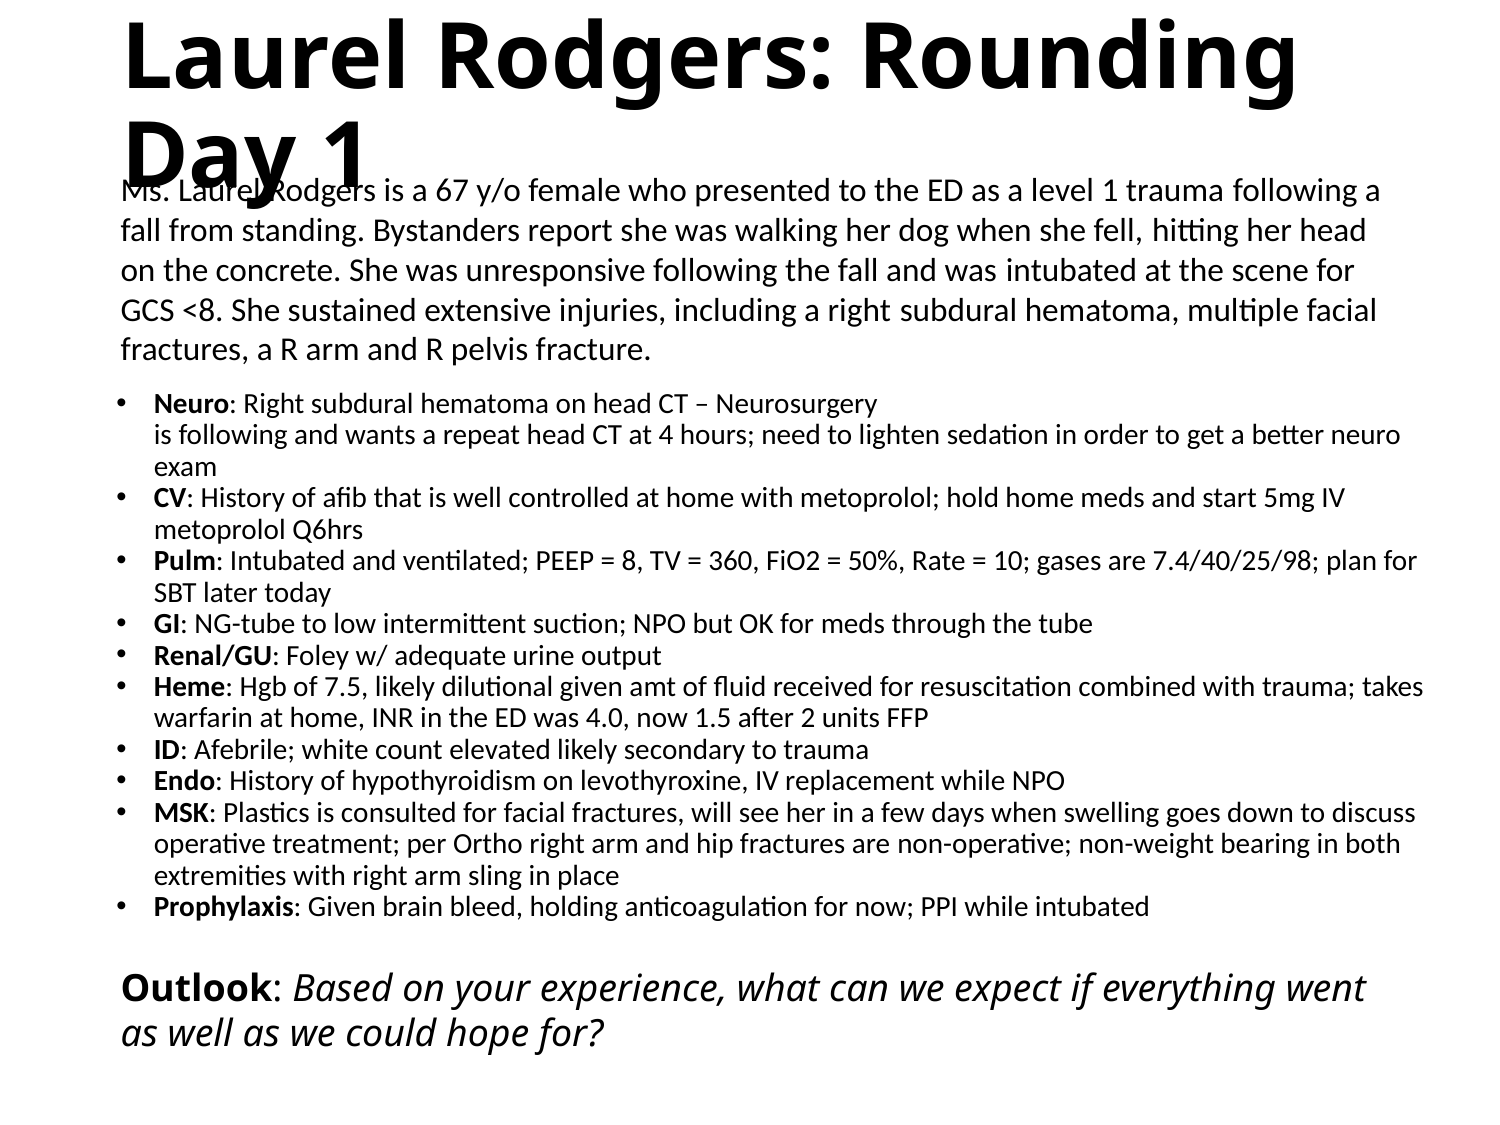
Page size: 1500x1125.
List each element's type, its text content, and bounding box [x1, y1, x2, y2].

text_box Neuro: Right subdural hematoma on head CT – Neurosurgery is following and wants a repeat head CT at 4 hours; need to lighten sedation in order to get a better neuro exam CV: History of afib that is well controlled at home with metoprolol; hold home meds and start 5mg IV metoprolol Q6hrs Pulm: Intubated and ventilated; PEEP = 8, TV = 360, FiO2 = 50%, Rate = 10; gases are 7.4/40/25/98; plan for SBT later today GI: NG-tube to low intermittent suction; NPO but OK for meds through the tube Renal/GU: Foley w/ adequate urine output Heme: Hgb of 7.5, likely dilutional given amt of fluid received for resuscitation combined with trauma; takes warfarin at home, INR in the ED was 4.0, now 1.5 after 2 units FFP ID: Afebrile; white count elevated likely secondary to trauma Endo: History of hypothyroidism on levothyroxine, IV replacement while NPO MSK: Plastics is consulted for facial fractures, will see her in a few days when swelling goes down to discuss operative treatment; per Ortho right arm and hip fractures are non-operative; non-weight bearing in both extremities with right arm sling in place Prophylaxis: Given brain bleed, holding anticoagulation for now; PPI while intubated [63, 381, 1443, 924]
text_box Outlook: Based on your experience, what can we expect if everything went as well as we could hope for? [105, 956, 1400, 1062]
text_box Ms. Laurel Rodgers is a 67 y/o female who presented to the ED as a level 1 trauma following a fall from standing. Bystanders report she was walking her dog when she fell, hitting her head on the concrete. She was unresponsive following the fall and was intubated at the scene for GCS <8. She sustained extensive injuries, including a right subdural hematoma, multiple facial fractures, a R arm and R pelvis fracture. [105, 160, 1400, 381]
title Laurel Rodgers: Rounding Day 1 [105, 0, 1400, 160]
